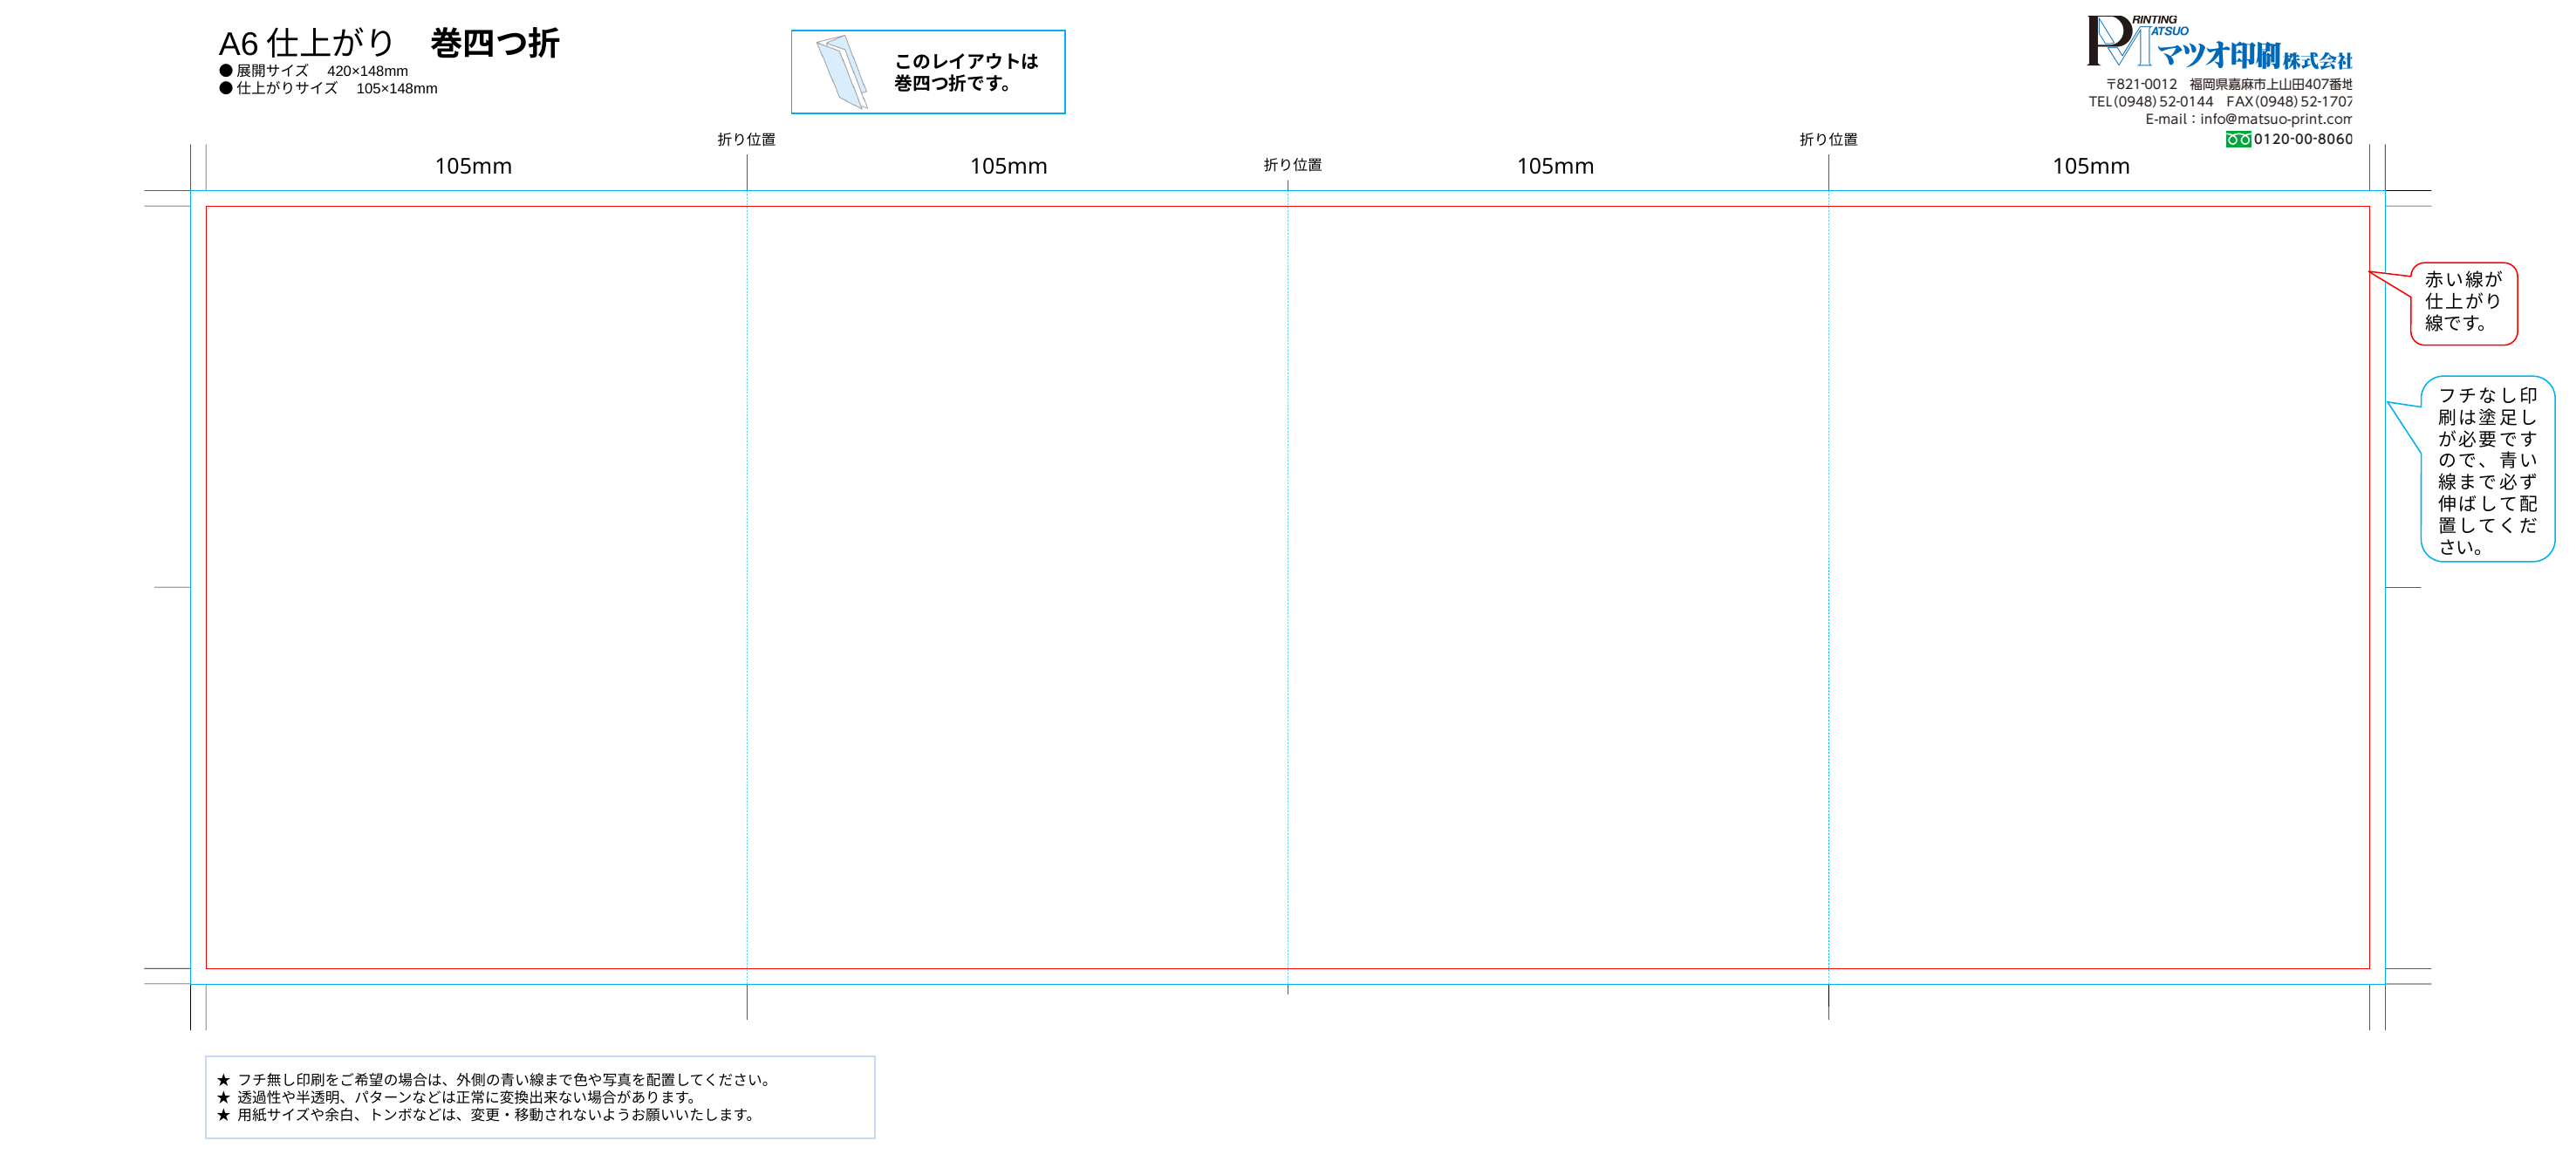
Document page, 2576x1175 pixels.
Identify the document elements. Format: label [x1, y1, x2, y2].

picture [811, 33, 875, 111]
